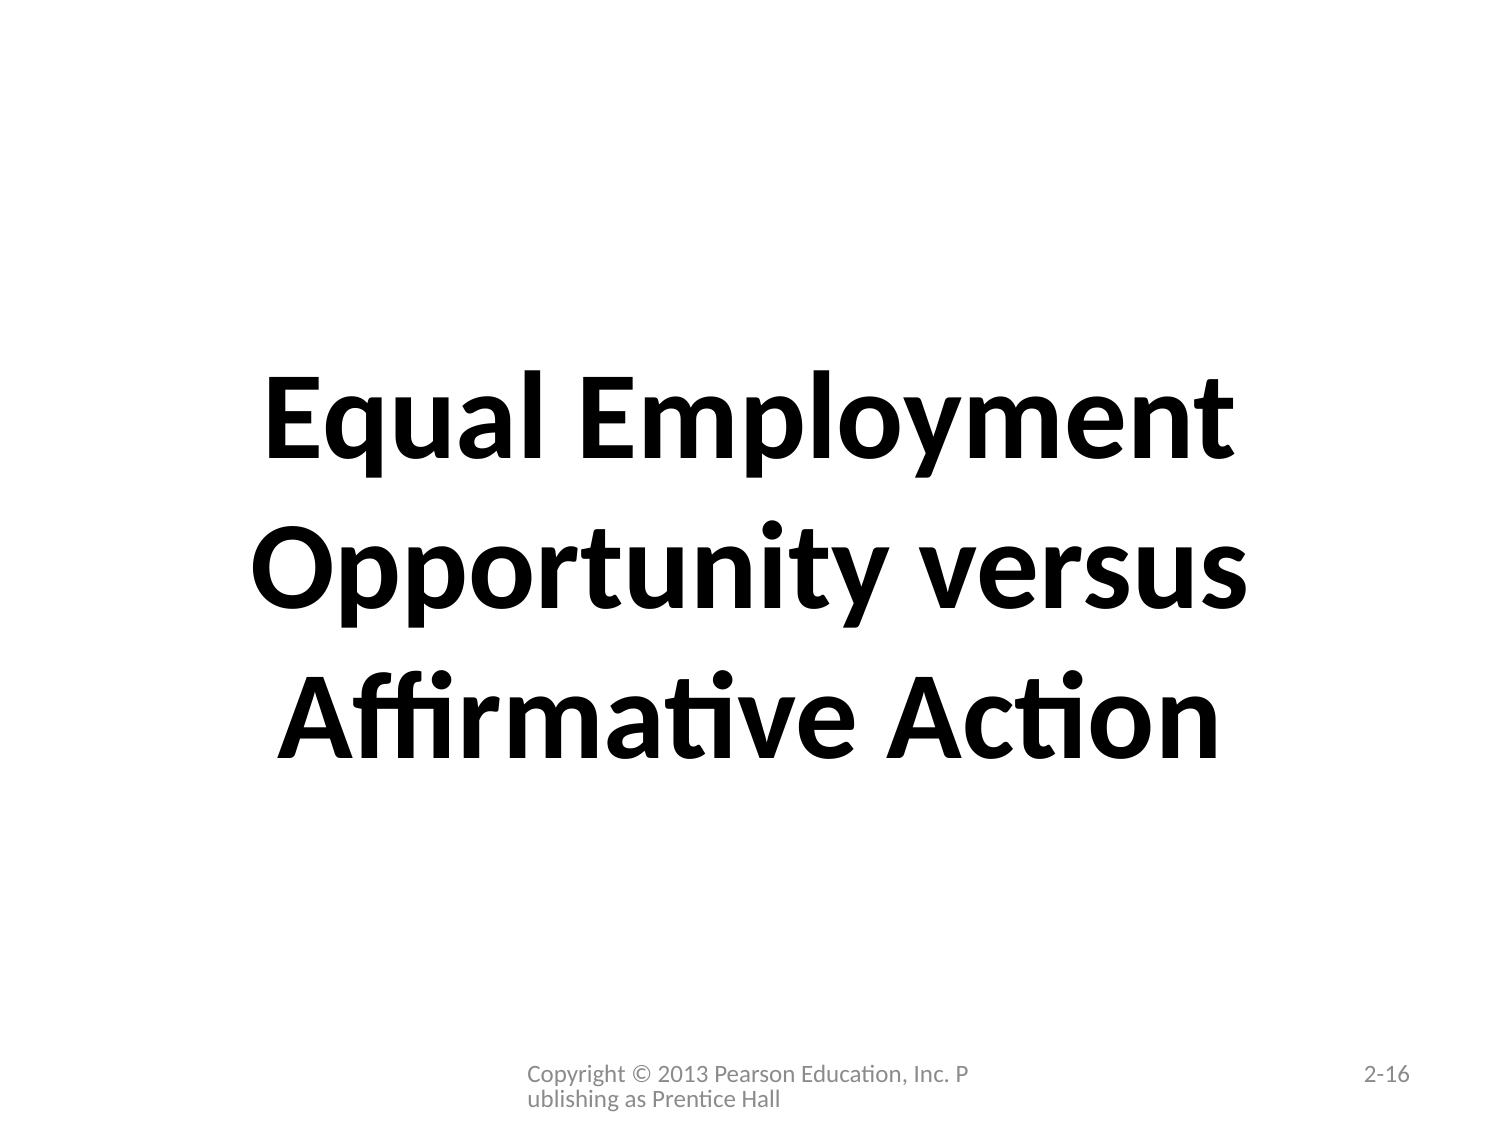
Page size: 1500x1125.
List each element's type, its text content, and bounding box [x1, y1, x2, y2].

slide_number 2-16 [1074, 1042, 1425, 1103]
title Equal Employment Opportunity versus Affirmative Action [75, 375, 1425, 743]
footer Copyright © 2013 Pearson Education, Inc. Publishing as Prentice Hall [512, 1042, 988, 1103]
